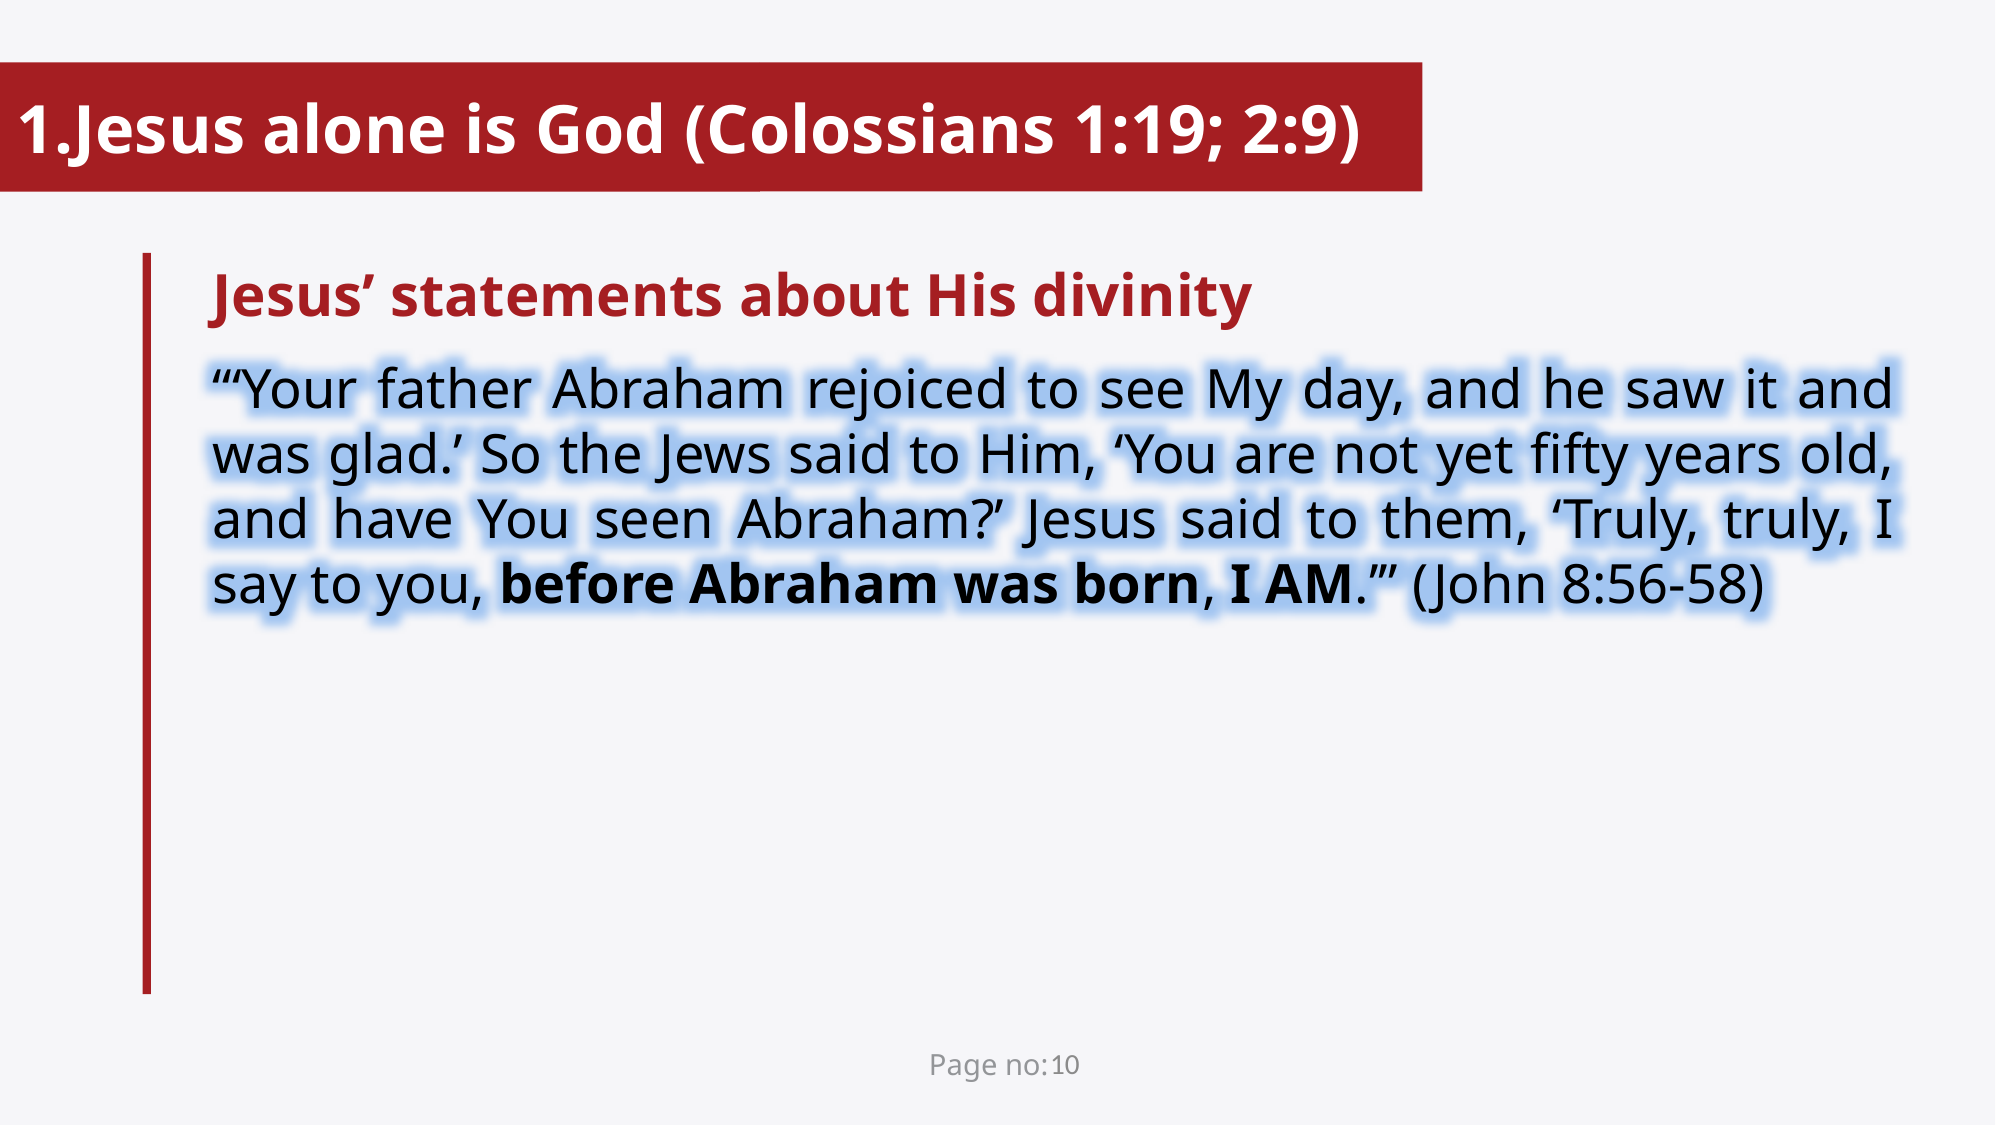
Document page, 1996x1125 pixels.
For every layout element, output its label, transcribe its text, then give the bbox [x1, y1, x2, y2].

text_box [1, 62, 1636, 192]
text_box Jesus’ statements about His divinity [198, 250, 1911, 336]
text_box “‘Your father Abraham rejoiced to see My day, and he saw it and was glad.’ So the Jews said to Him, ‘You are not yet fifty years old, and have You seen Abraham?’ Jesus said to them, ‘Truly, truly, I say to you, before Abraham was born, I AM.’” (John 8:56-58) [198, 347, 1911, 622]
